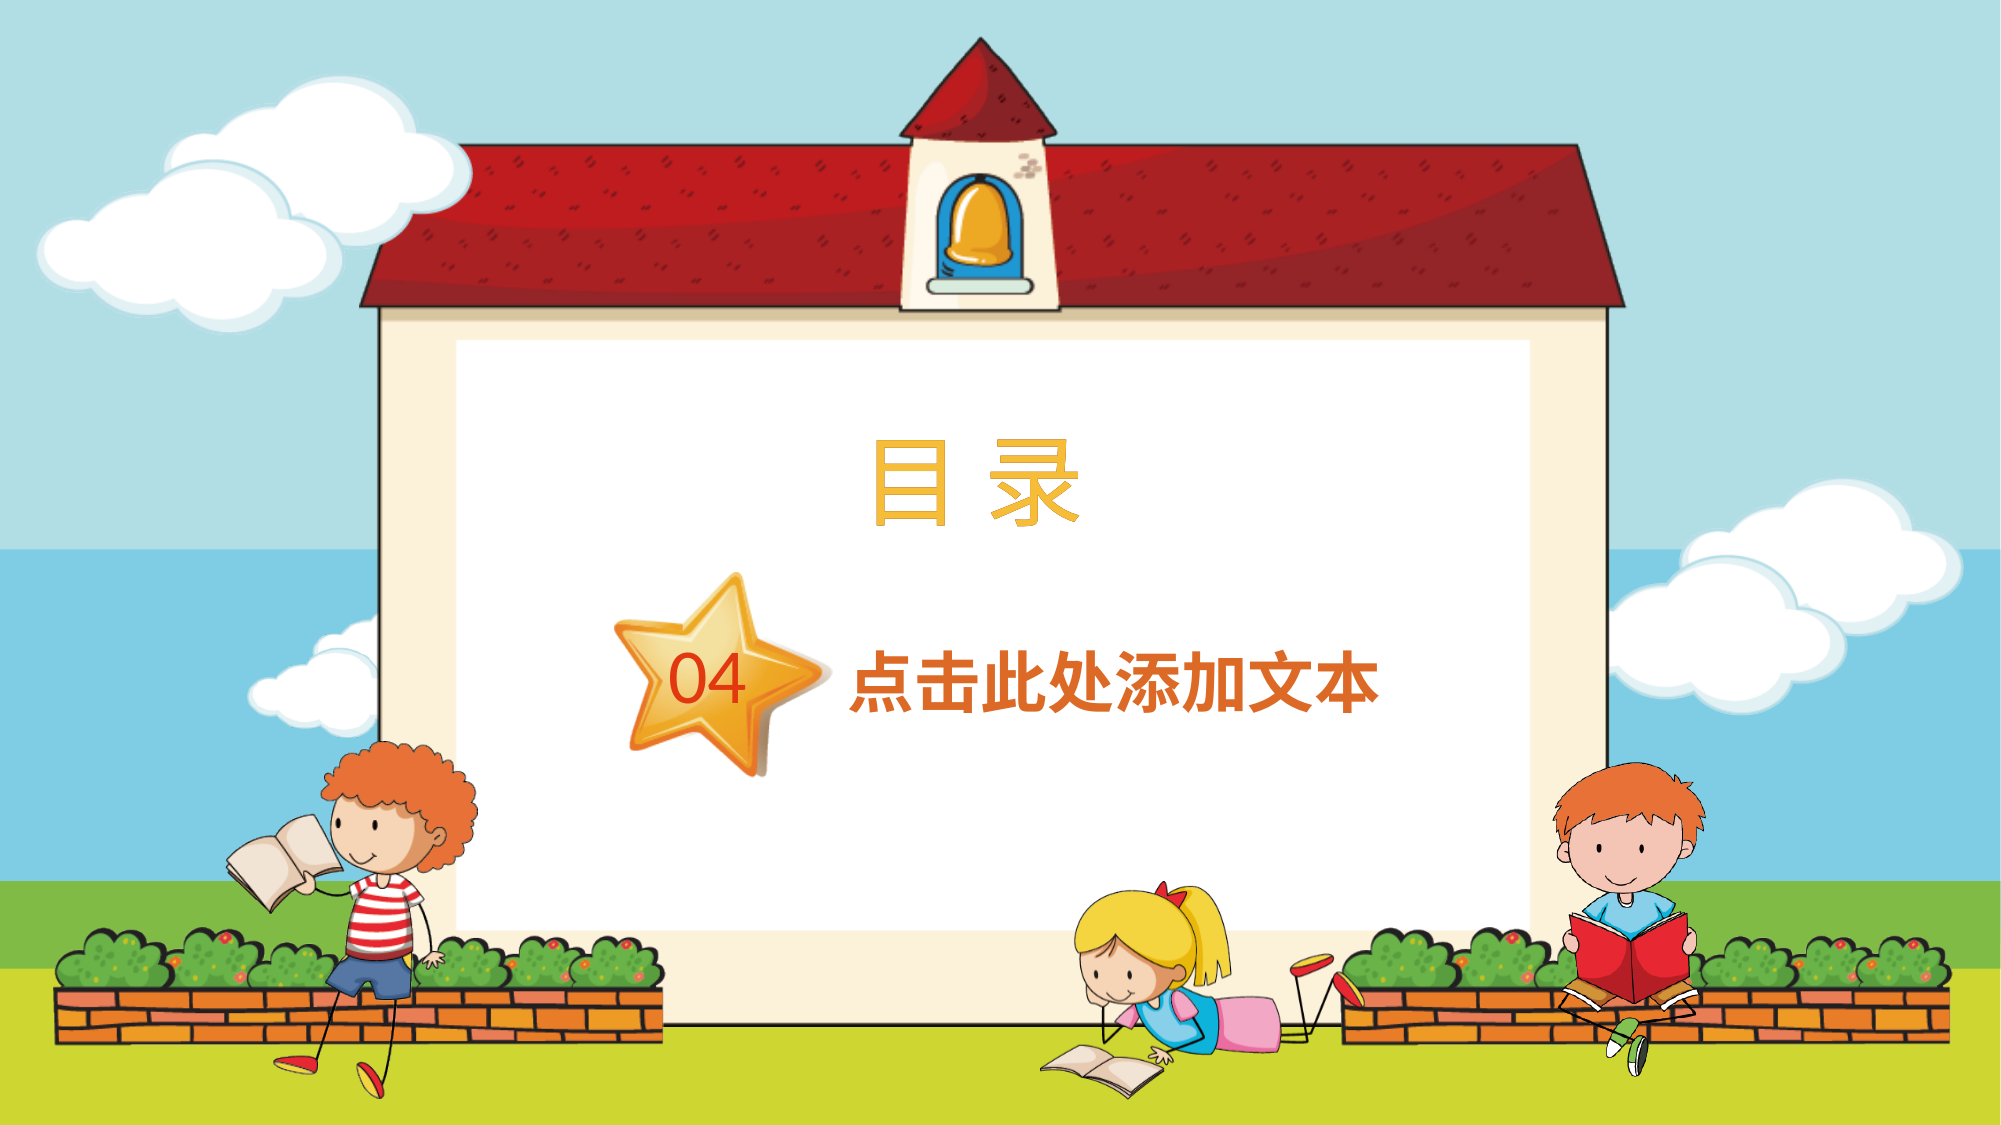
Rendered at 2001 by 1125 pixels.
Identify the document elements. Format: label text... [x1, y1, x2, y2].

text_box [614, 572, 833, 779]
text_box 点击此处添加文本 [838, 632, 1494, 728]
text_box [845, 411, 1102, 548]
picture [34, 36, 1964, 1100]
